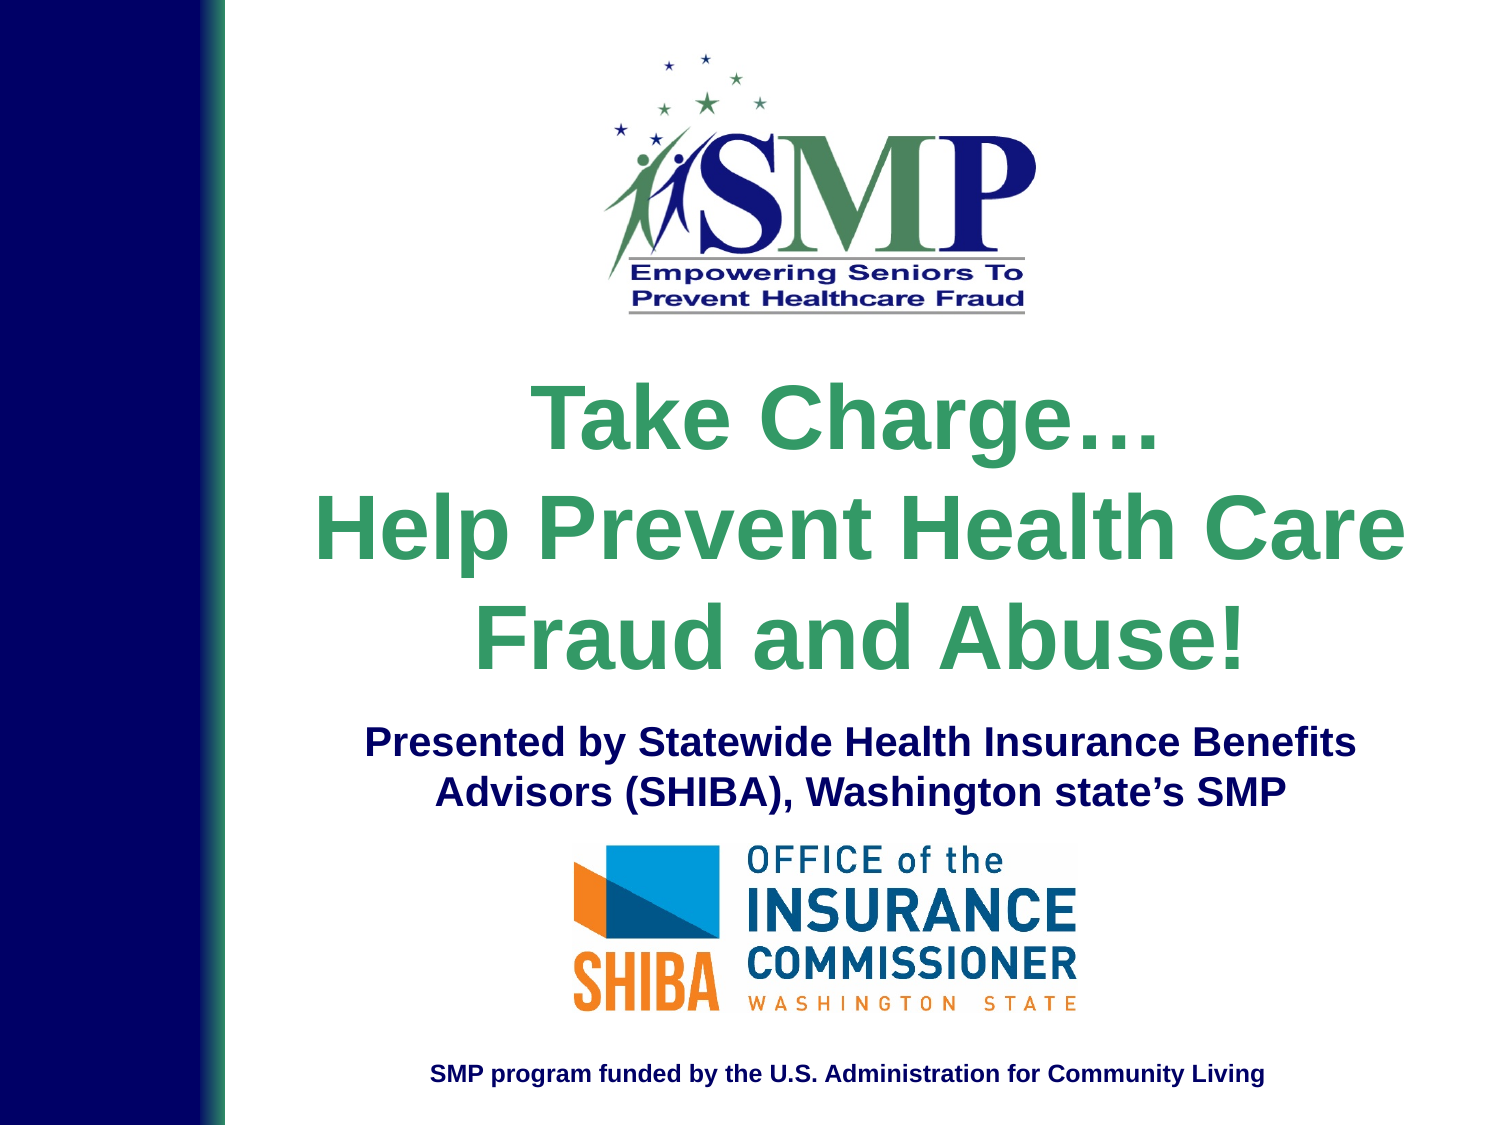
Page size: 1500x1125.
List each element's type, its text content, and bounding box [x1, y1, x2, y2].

text_box Presented by Statewide Health Insurance Benefits Advisors (SHIBA), Washington state’s SMP [261, 707, 1461, 823]
picture [572, 843, 1078, 1013]
text_box SMP program funded by the U.S. Administration for Community Living [236, 1050, 1462, 1095]
picture [587, 36, 1063, 325]
title Take Charge… Help Prevent Health Care Fraud and Abuse! [261, 360, 1462, 686]
